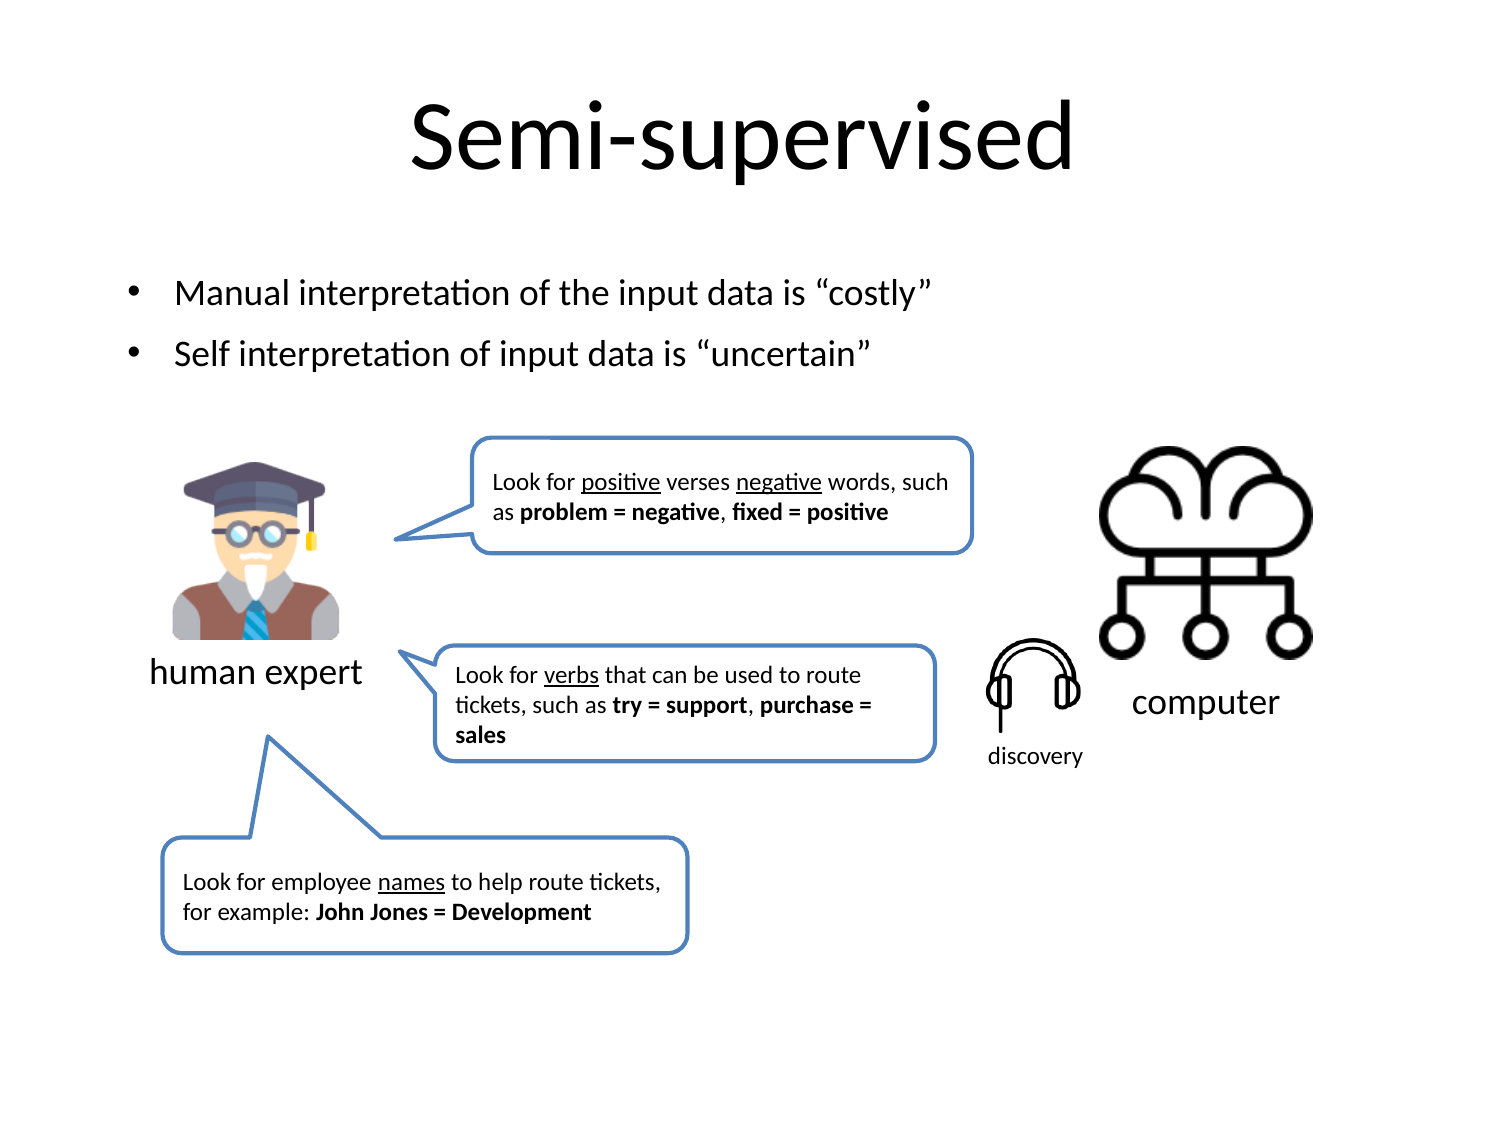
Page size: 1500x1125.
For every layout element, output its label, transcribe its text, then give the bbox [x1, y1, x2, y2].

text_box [968, 638, 1104, 778]
text_box Semi-supervised [74, 62, 1413, 198]
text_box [1062, 446, 1351, 731]
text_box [112, 462, 401, 701]
text_box Look for employee names to help route tickets, for example: John Jones = Development [160, 734, 690, 956]
text_box Look for verbs that can be used to route tickets, such as try = support, purchase = sales [404, 643, 938, 764]
text_box Manual interpretation of the input data is “costly” [110, 259, 1415, 320]
text_box Self interpretation of input data is “uncertain” [110, 320, 1415, 388]
text_box Look for positive verses negative words, such as problem = negative, fixed = positive [404, 435, 975, 556]
